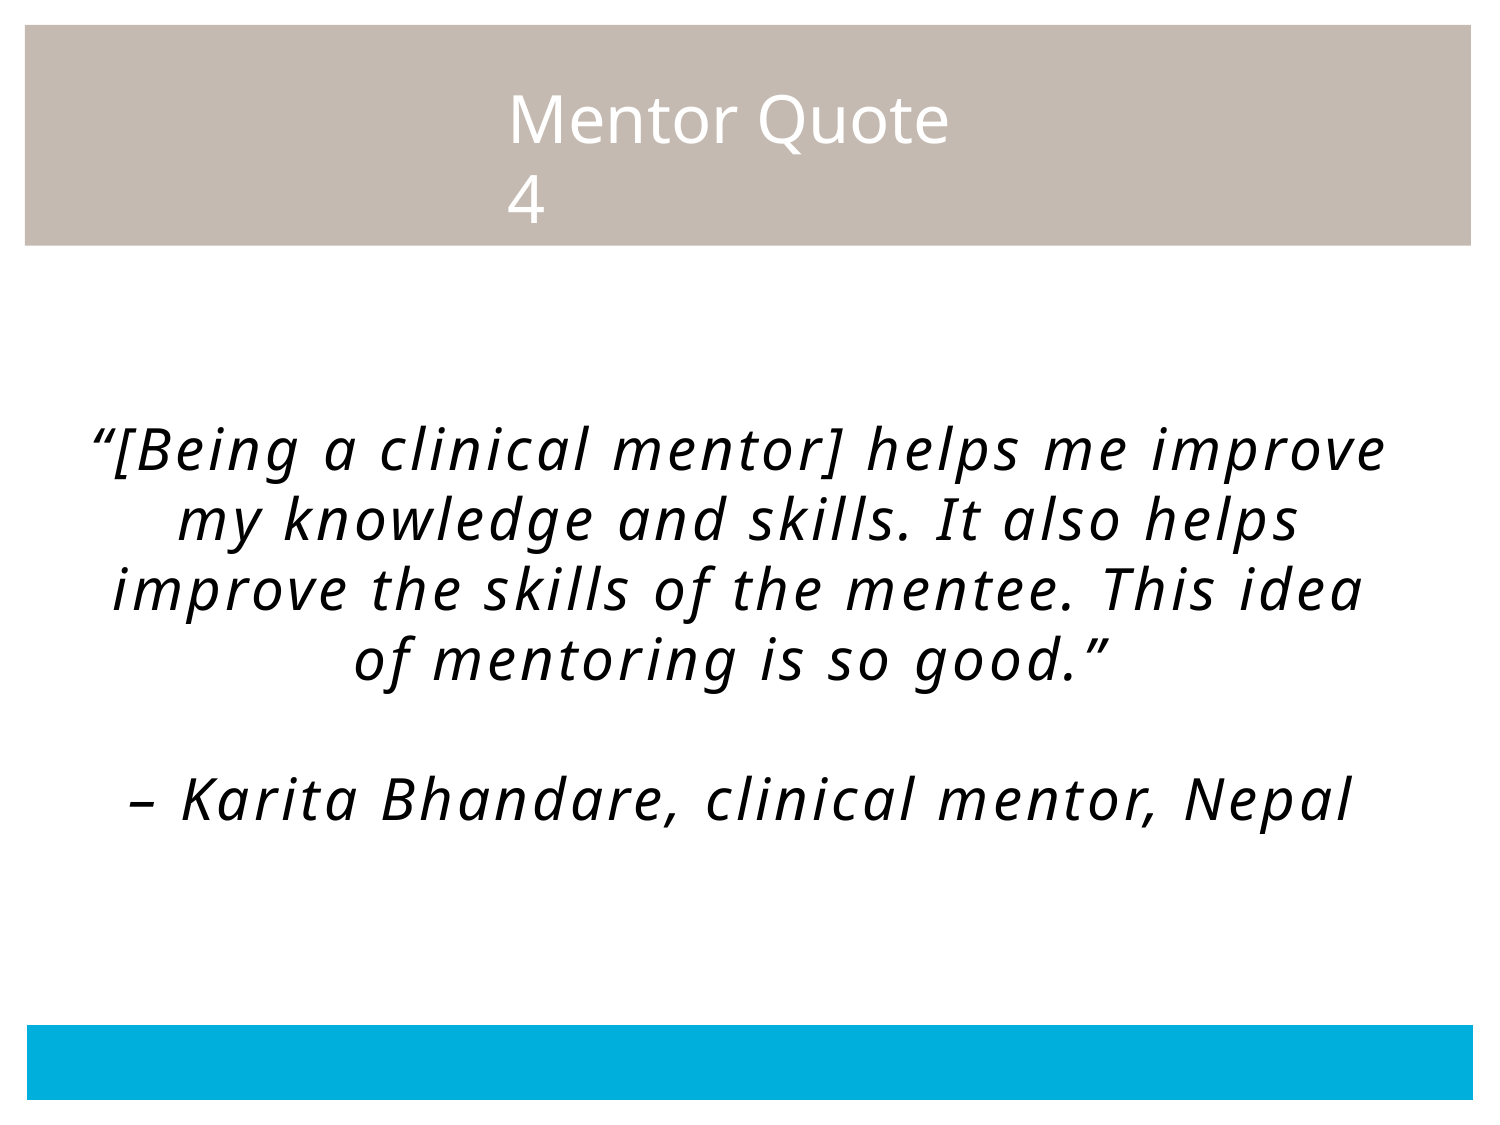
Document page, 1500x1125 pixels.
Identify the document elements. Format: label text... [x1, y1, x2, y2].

text_box Mentor Quote 4 [492, 69, 990, 244]
title “[Being a clinical mentor] helps me improve my knowledge and skills. It also helps improve the skills of the mentee. This idea of mentoring is so good.” – Karita Bhandare, clinical mentor, Nepal [65, 236, 1417, 1009]
